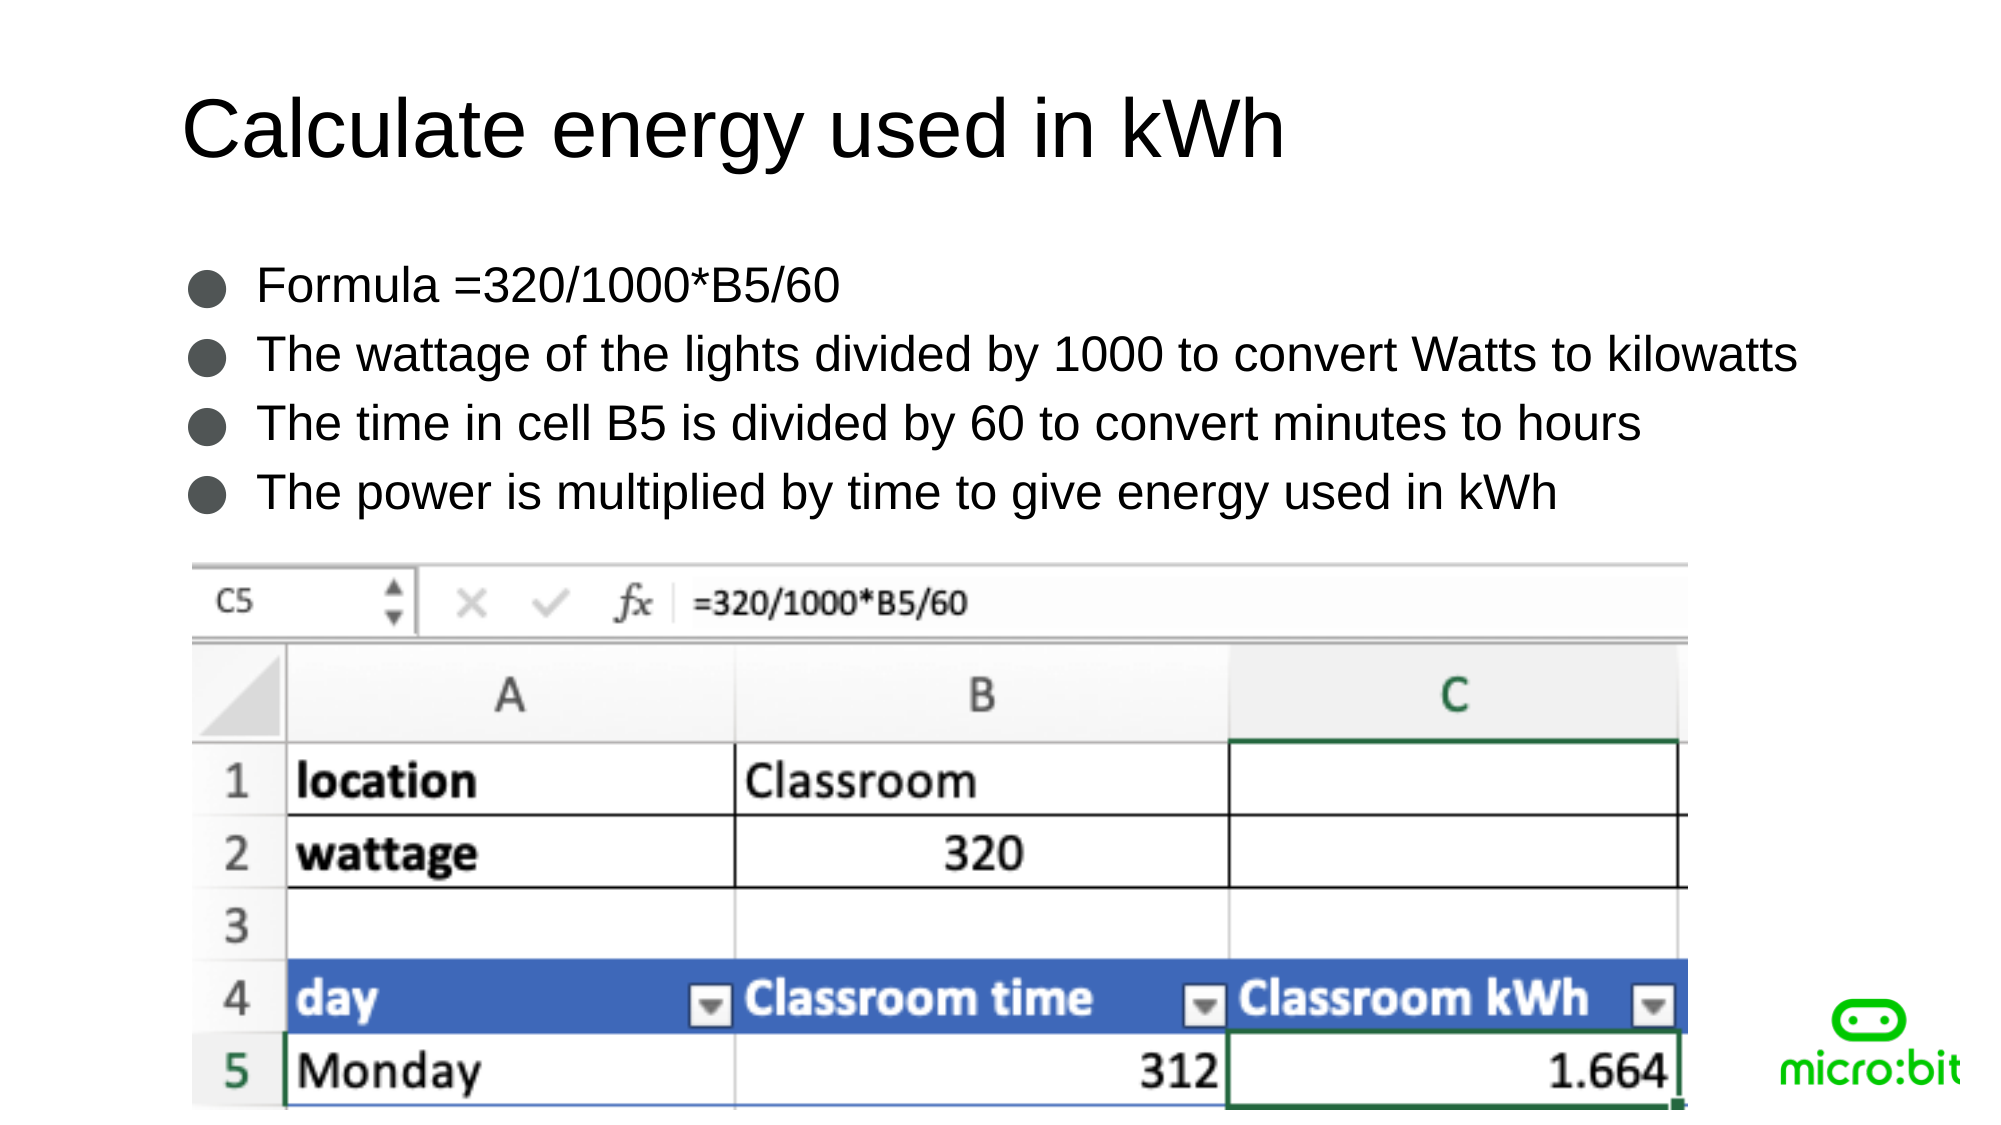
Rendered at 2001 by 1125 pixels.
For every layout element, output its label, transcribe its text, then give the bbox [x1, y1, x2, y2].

text_box Calculate energy used in kWh Formula =320/1000*B5/60 The wattage of the lights divided by 1000 to convert Watts to kilowatts The time in cell B5 is divided by 60 to convert minutes to hours The power is multiplied by time to give energy used in kWh [166, 60, 1918, 884]
picture [1780, 998, 1960, 1086]
picture [191, 562, 1689, 1110]
